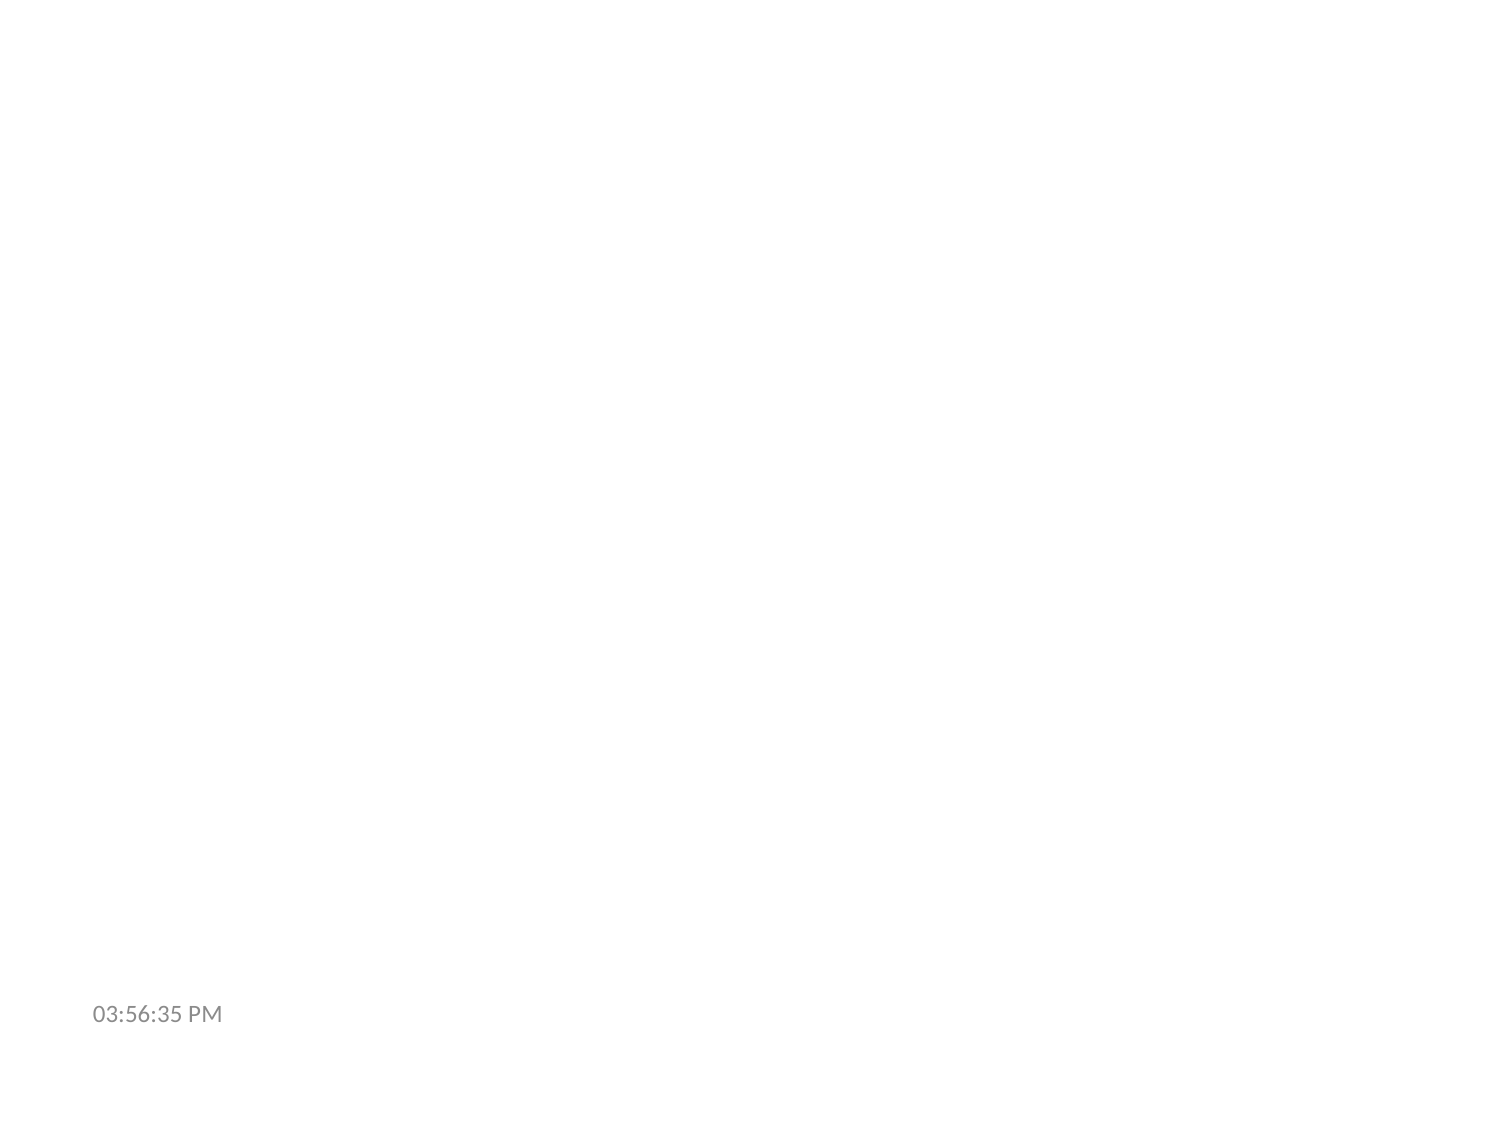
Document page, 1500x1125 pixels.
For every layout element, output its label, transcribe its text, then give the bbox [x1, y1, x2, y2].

text_box 3:35:09 PM [77, 982, 428, 1043]
